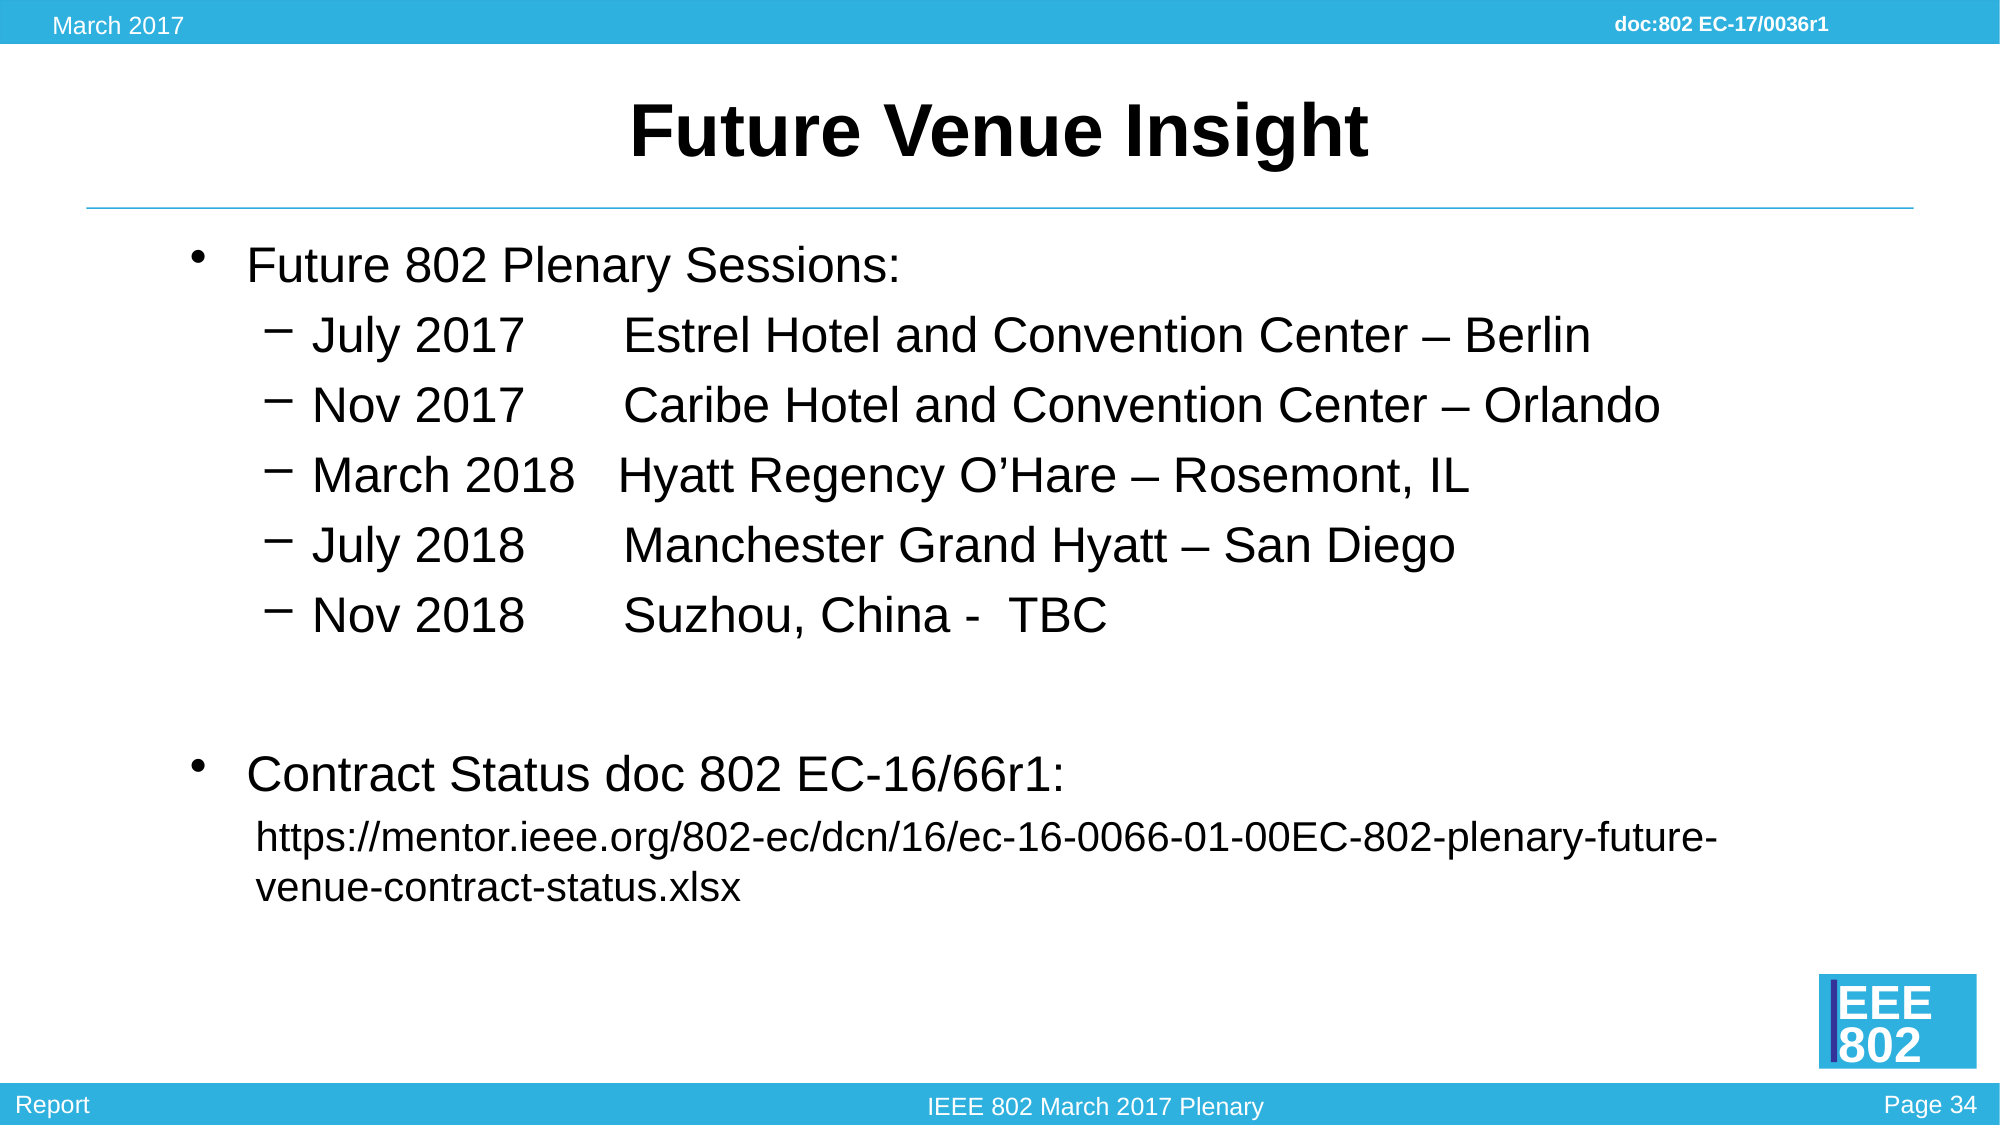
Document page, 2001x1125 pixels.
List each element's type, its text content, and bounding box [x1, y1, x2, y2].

title Future Venue Insight [324, 66, 1675, 188]
list Future 802 Plenary Sessions: July 2017 Estrel Hotel and Convention Center – Berlin Nov 2017 Caribe Hotel and Convention Center – Orlando March 2018 Hyatt Regency O’Hare – Rosemont, IL July 2018 Manchester Grand Hyatt – San Diego Nov 2018 Suzhou, China - TBC Contract Status doc 802 EC-16/66r1: https://mentor.ieee.org/802-ec/dcn/16/ec-16-0066-01-00EC-802-plenary-future-venue-contract-status.xlsx [174, 224, 1794, 1013]
